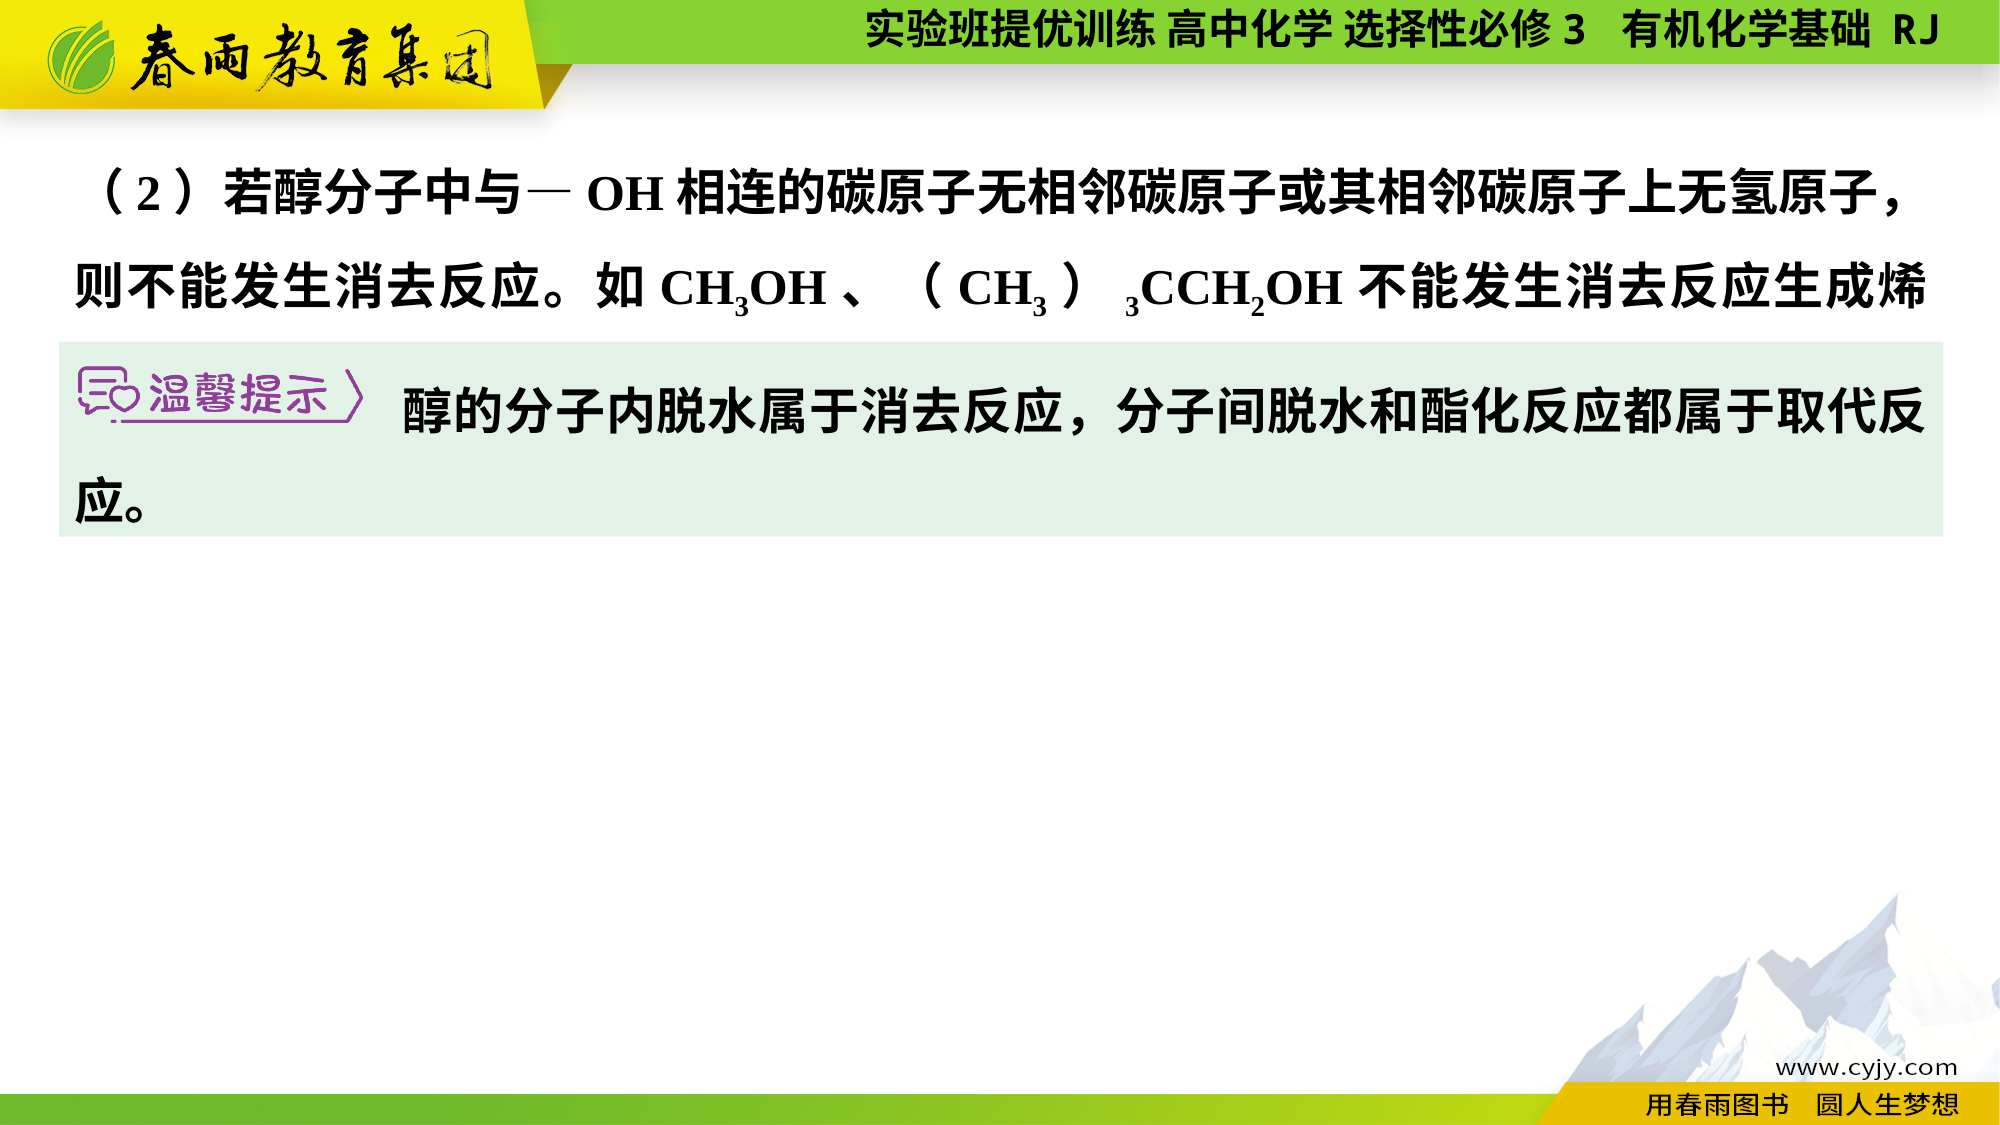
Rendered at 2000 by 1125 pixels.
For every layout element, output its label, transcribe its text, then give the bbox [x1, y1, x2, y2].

text_box 醇的分子内脱水属于消去反应，分子间脱水和酯化反应都属于取代反应。 [59, 341, 1944, 537]
list （2）若醇分子中与—OH相连的碳原子无相邻碳原子或其相邻碳原子上无氢原子，则不能发生消去反应。如CH3OH、（CH3）3CCH2OH不能发生消去反应生成烯烃。 [59, 122, 1944, 308]
picture [0, 0, 2000, 1125]
